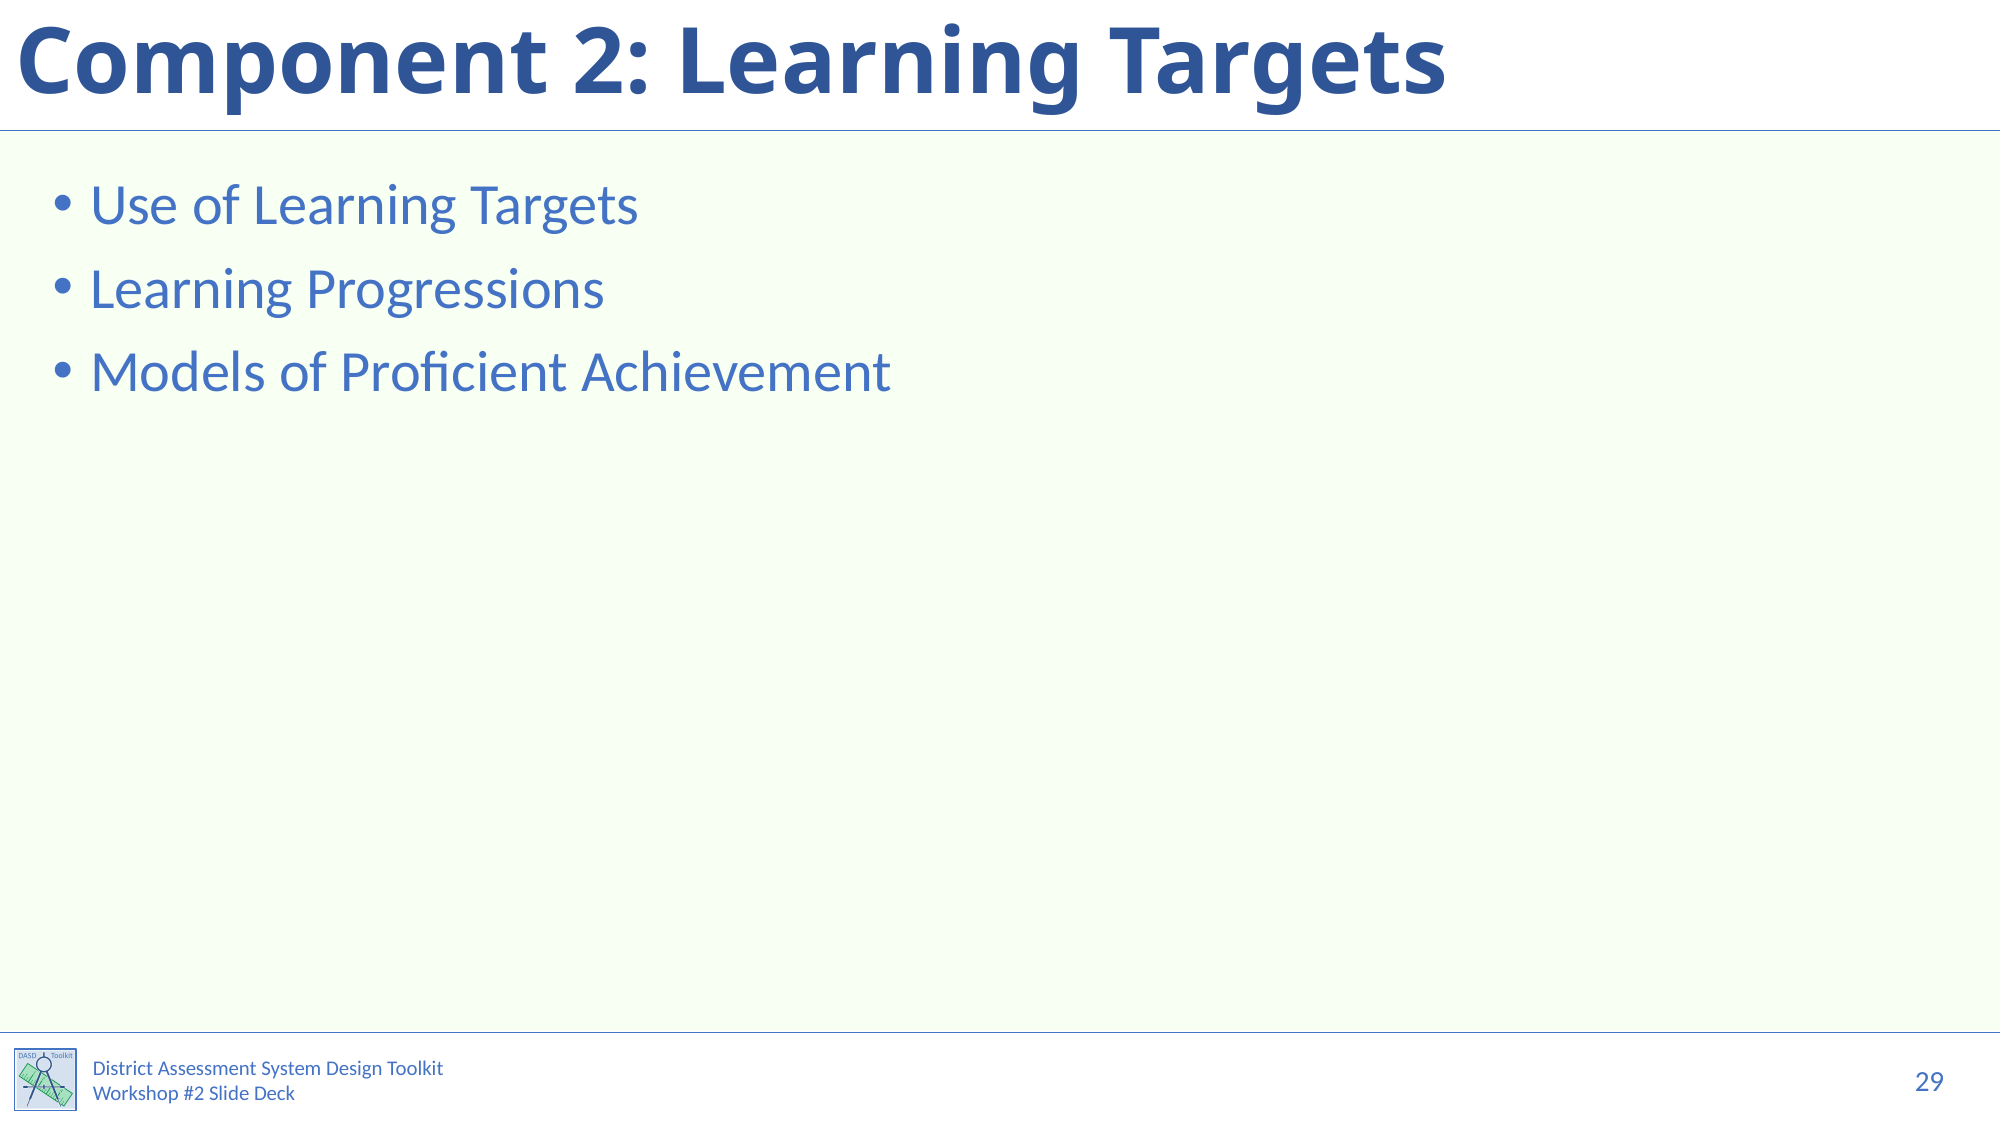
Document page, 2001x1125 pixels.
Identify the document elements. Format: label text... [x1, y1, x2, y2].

list Use of Learning Targets Learning Progressions Models of Proficient Achievement [37, 166, 1962, 1002]
picture [15, 1050, 75, 1110]
title Component 2: Learning Targets [0, 0, 2000, 129]
